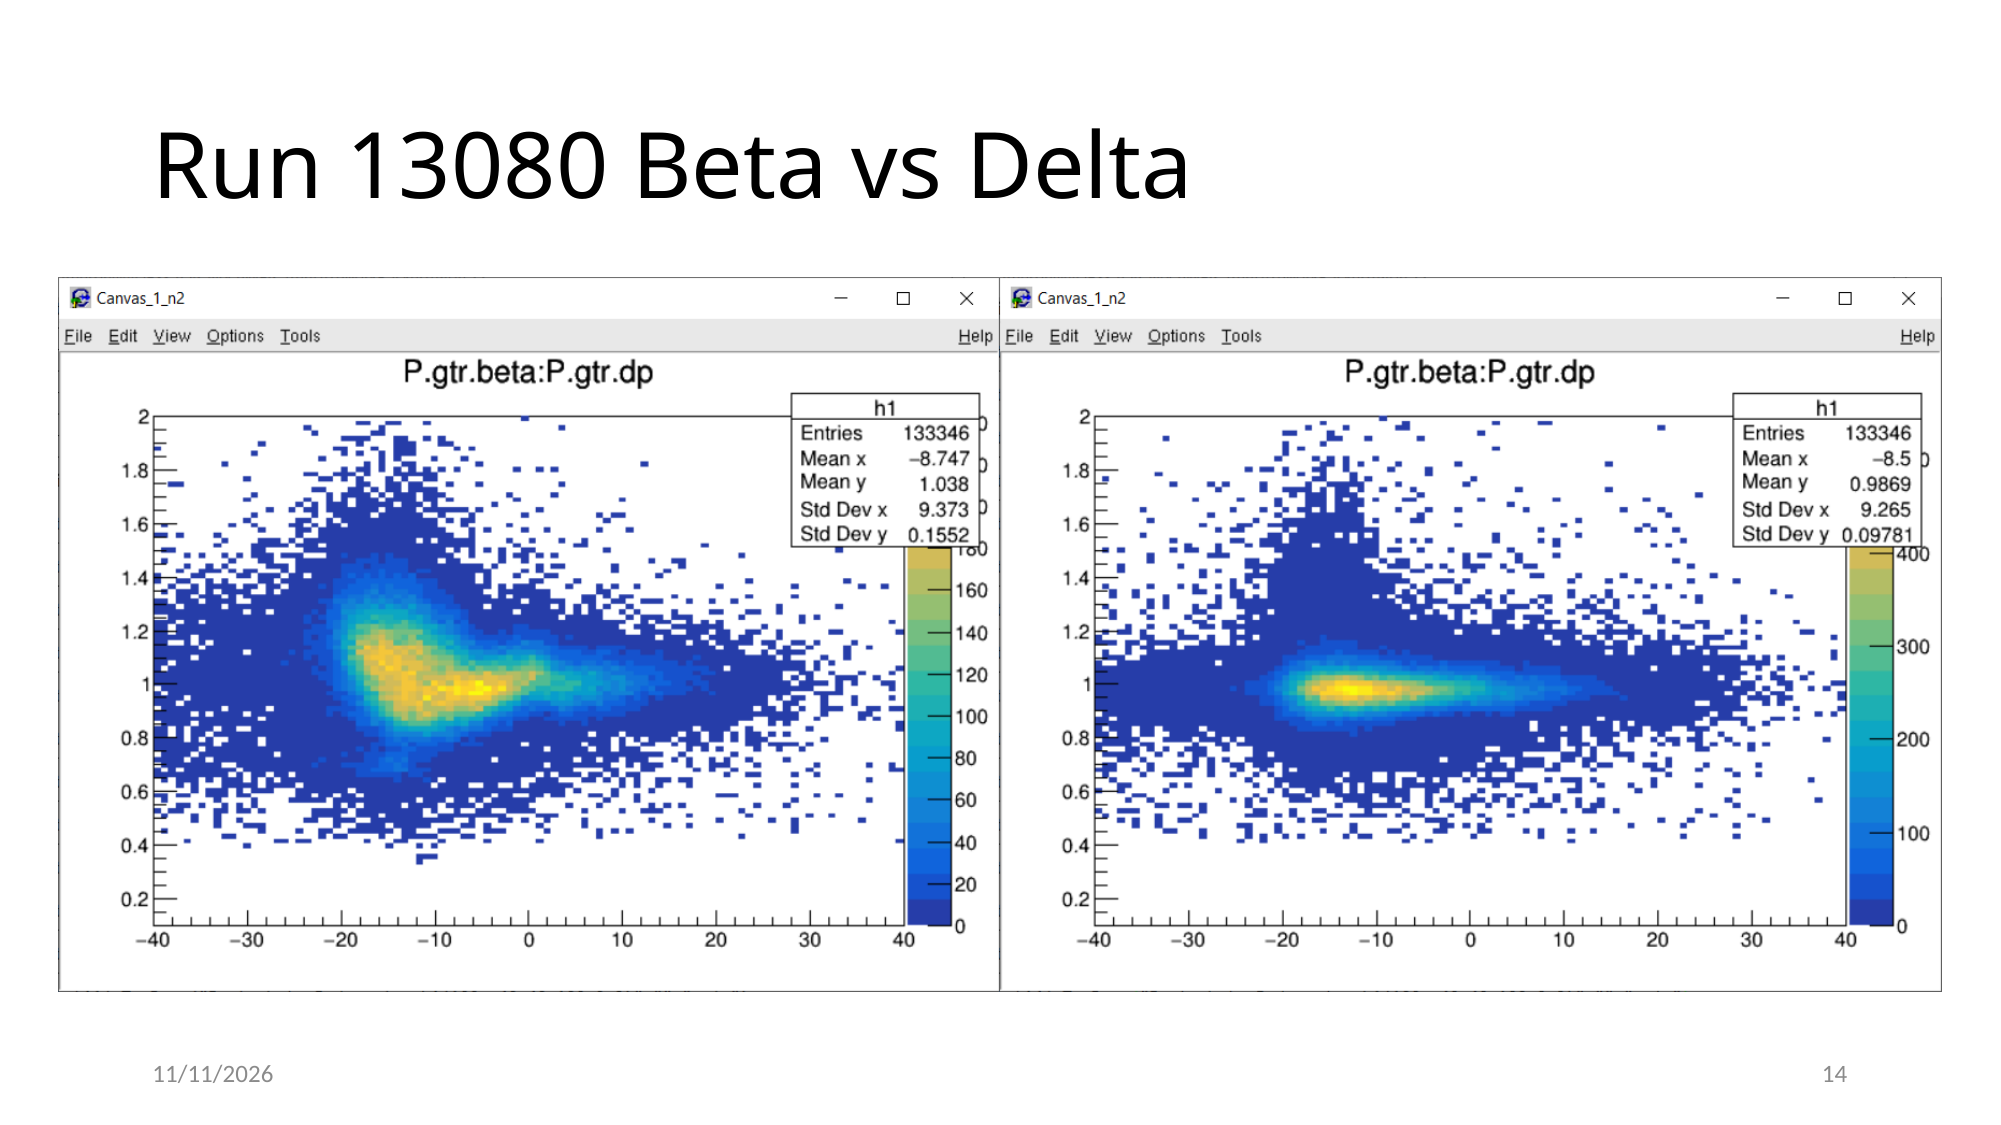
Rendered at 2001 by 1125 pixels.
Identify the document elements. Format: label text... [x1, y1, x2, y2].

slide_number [137, 1042, 588, 1103]
title Run 13080 Beta vs Delta [137, 59, 1863, 277]
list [58, 277, 999, 992]
slide_number 14 [1412, 1042, 1863, 1103]
picture [999, 277, 1942, 992]
